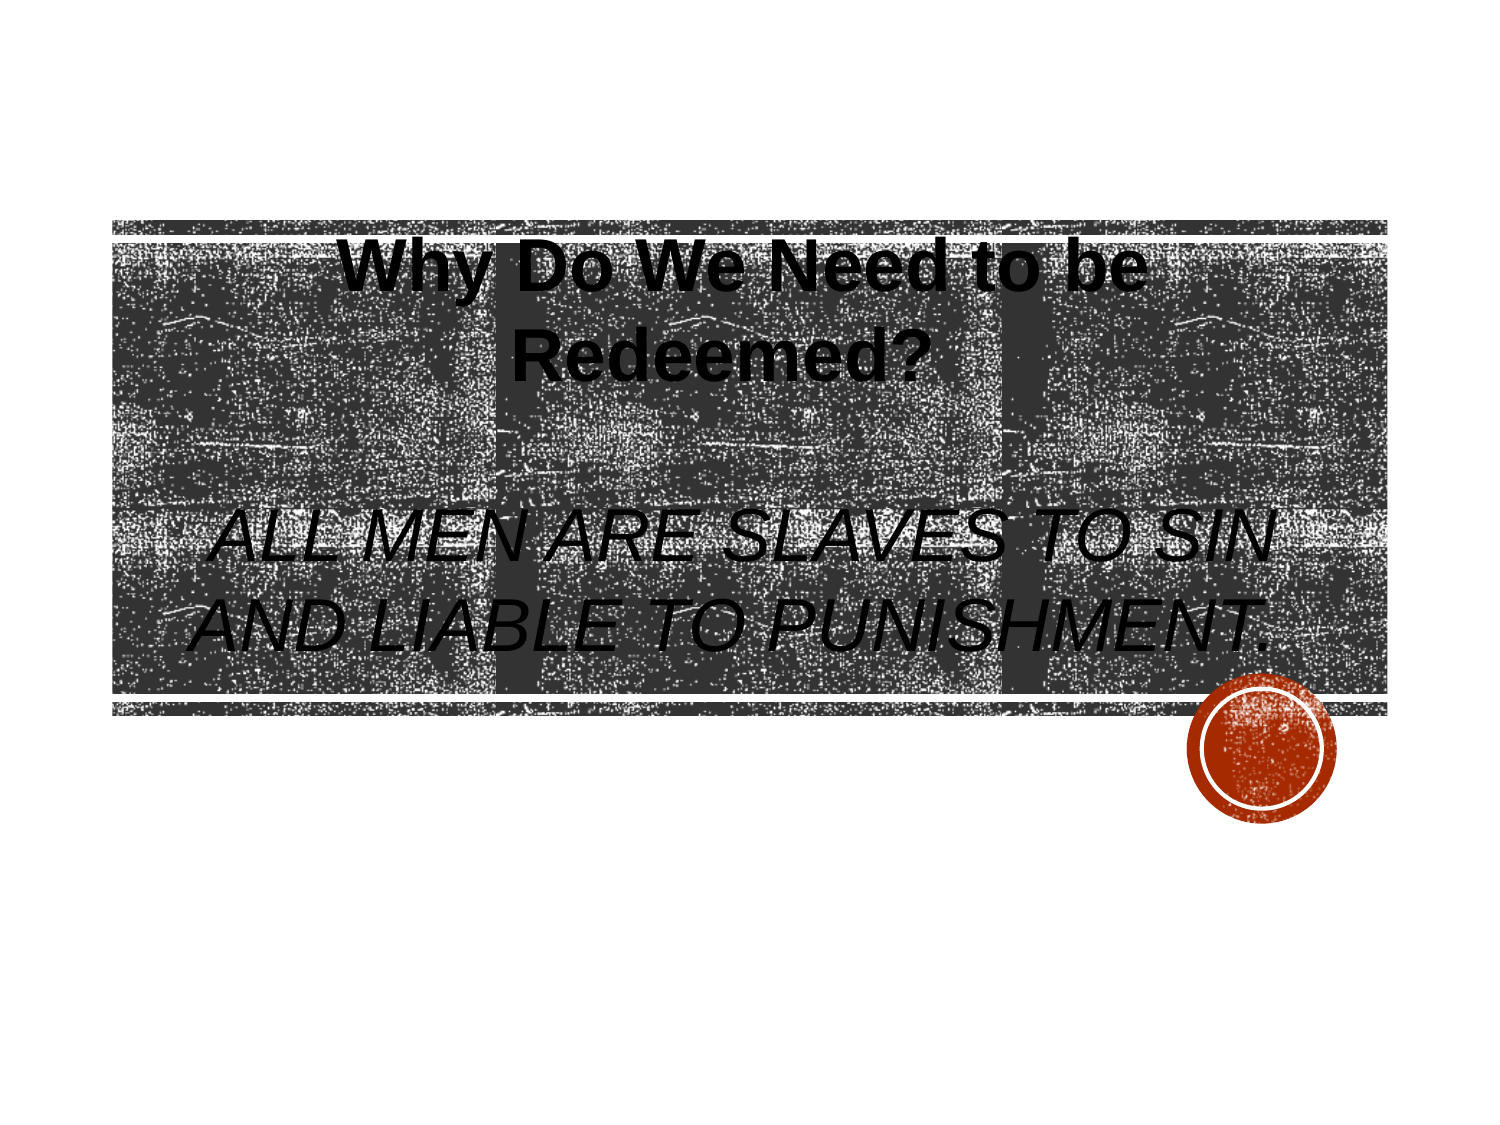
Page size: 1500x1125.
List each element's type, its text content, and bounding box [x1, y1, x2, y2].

text_box Why Do We Need to be Redeemed? ALL MEN ARE SLAVES TO SIN AND LIABLE TO PUNISHMENT. [113, 209, 1375, 771]
